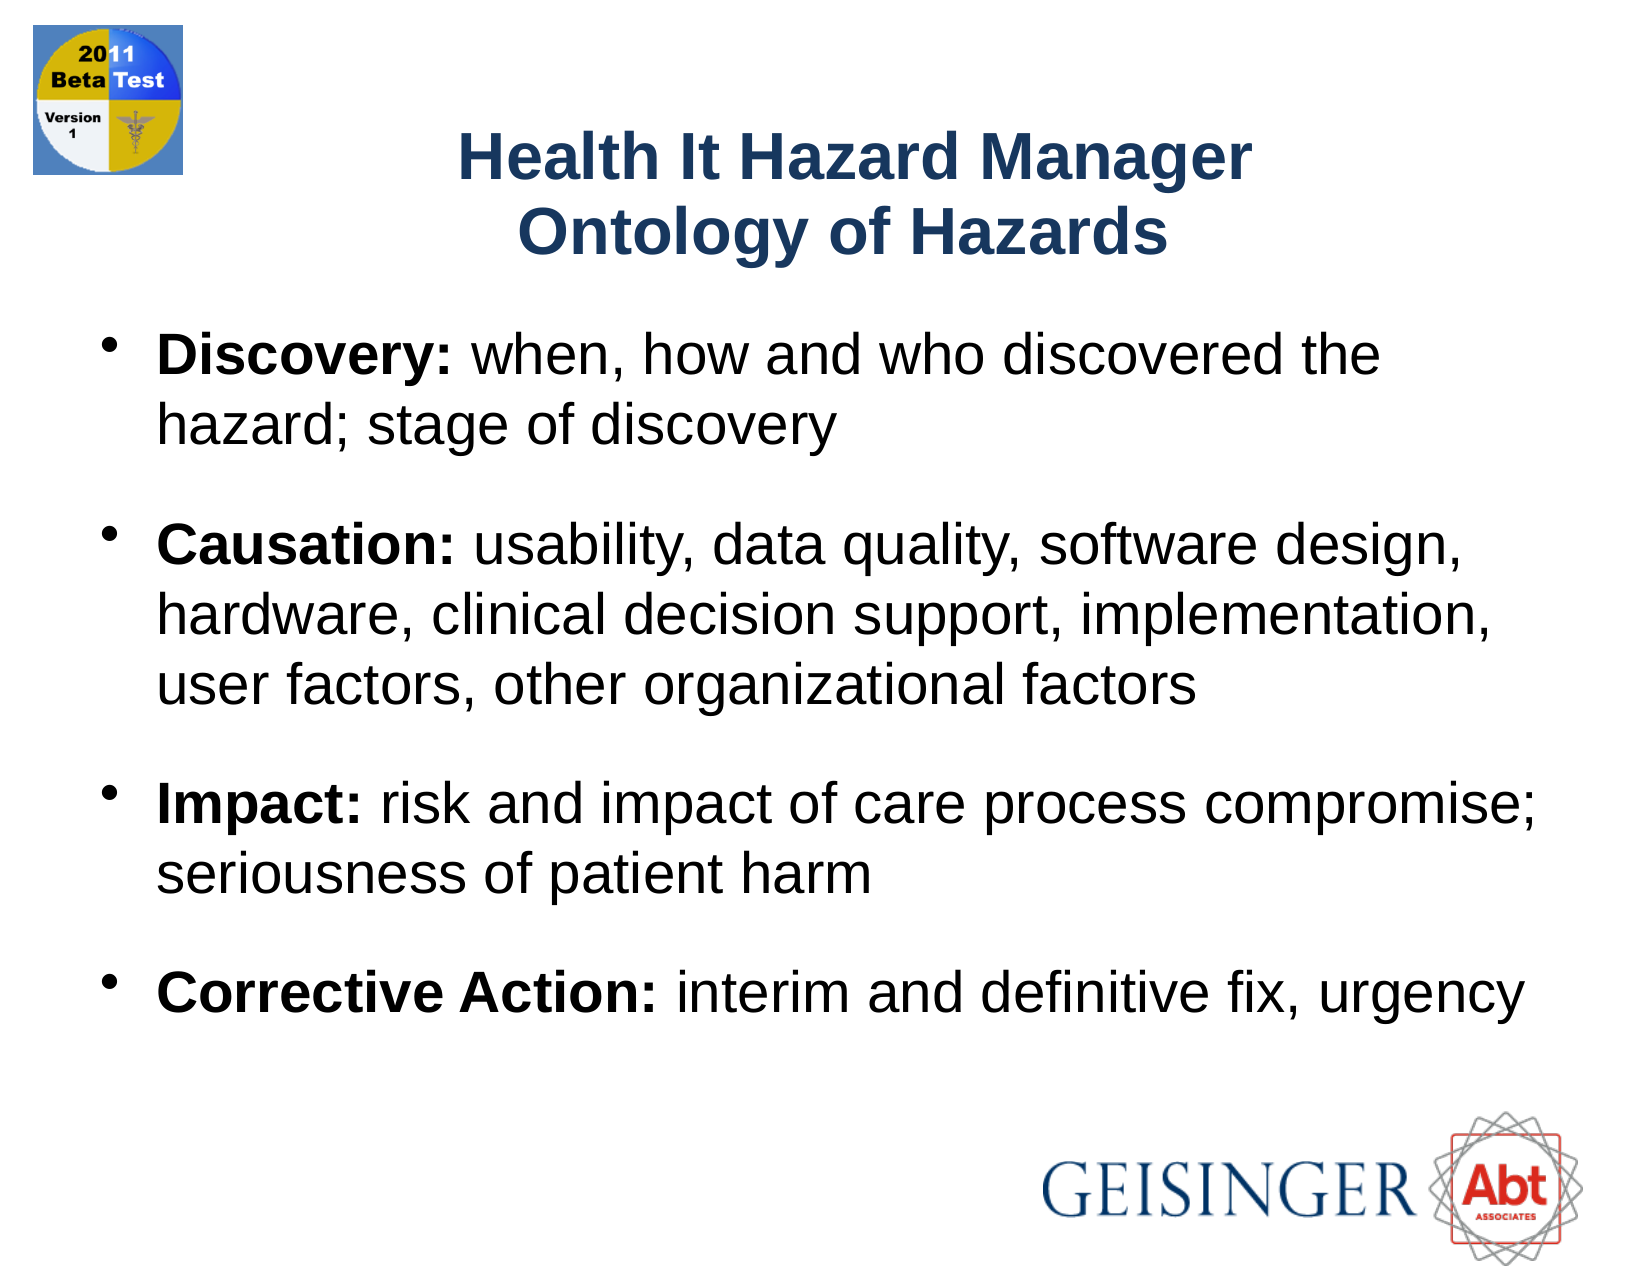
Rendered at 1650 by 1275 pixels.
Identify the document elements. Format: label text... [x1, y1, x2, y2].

picture [33, 24, 184, 175]
list Ontology of Hazards Discovery: when, how and who discovered the hazard; stage of discovery Causation: usability, data quality, software design, hardware, clinical decision support, implementation, user factors, other organizational factors Impact: risk and impact of care process compromise; seriousness of patient harm Corrective Action: interim and definitive fix, urgency [99, 187, 1588, 1109]
list Health It Hazard Manager [112, 112, 1600, 1109]
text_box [1043, 1108, 1588, 1271]
